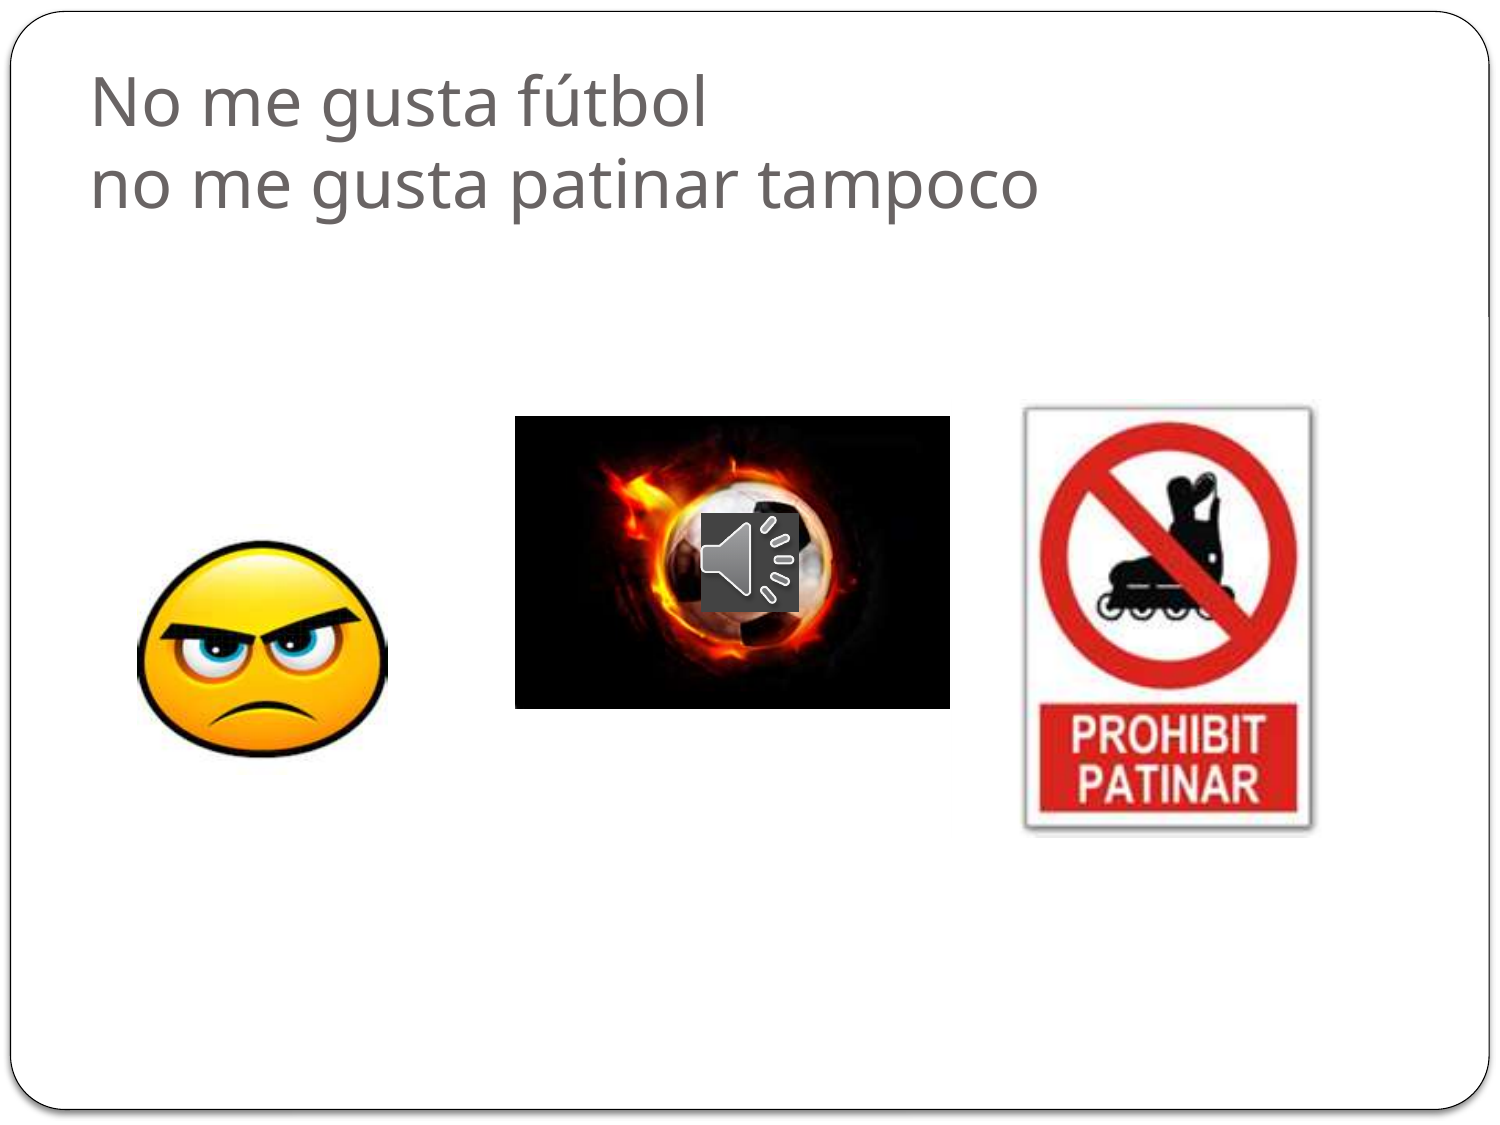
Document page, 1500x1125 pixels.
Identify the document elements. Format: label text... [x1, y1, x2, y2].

picture [515, 399, 1388, 838]
picture [137, 524, 388, 776]
title No me gusta fútbol no me gusta patinar tampoco [75, 50, 1425, 238]
